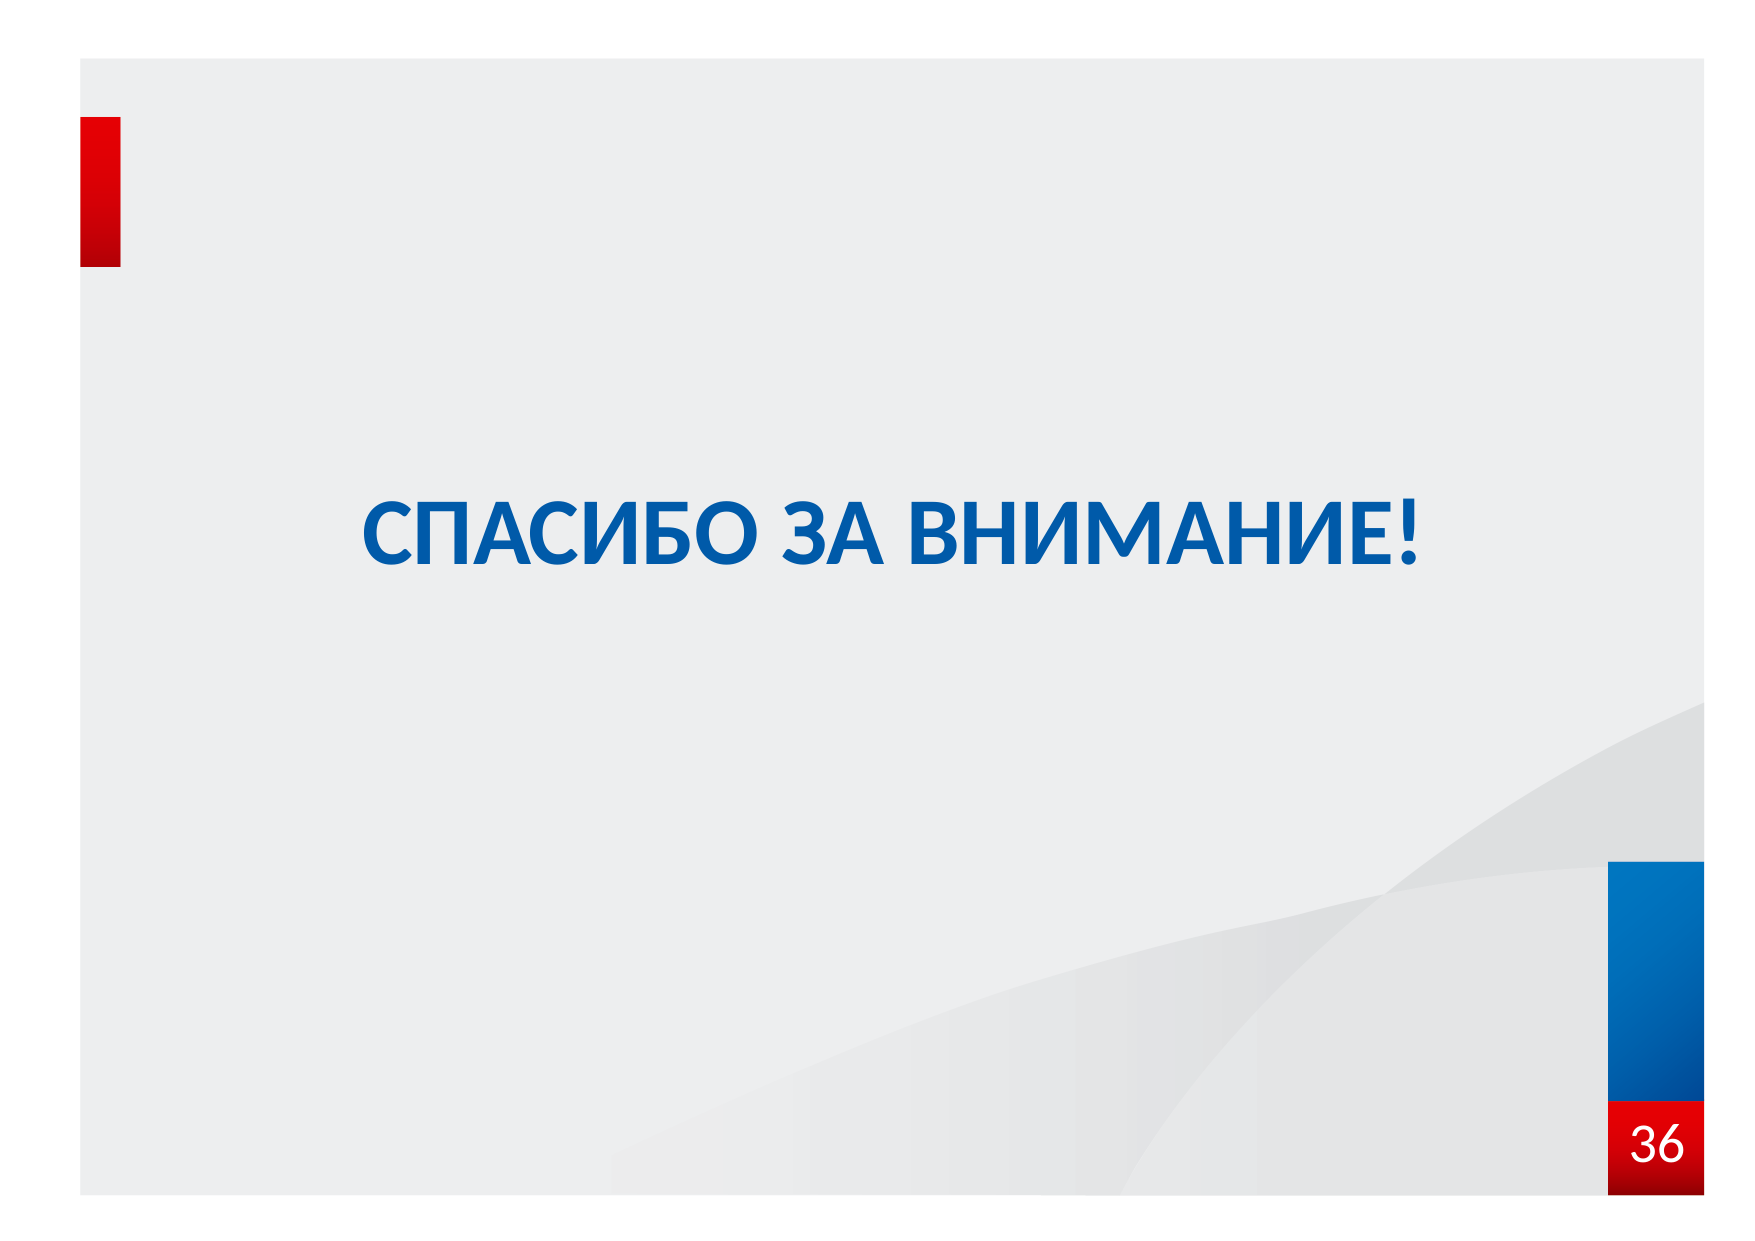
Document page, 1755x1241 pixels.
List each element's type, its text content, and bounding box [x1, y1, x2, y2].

text_box 36 [1597, 1091, 1717, 1206]
picture [0, 0, 1754, 1240]
title Спасибо за внимание! [191, 466, 1597, 656]
